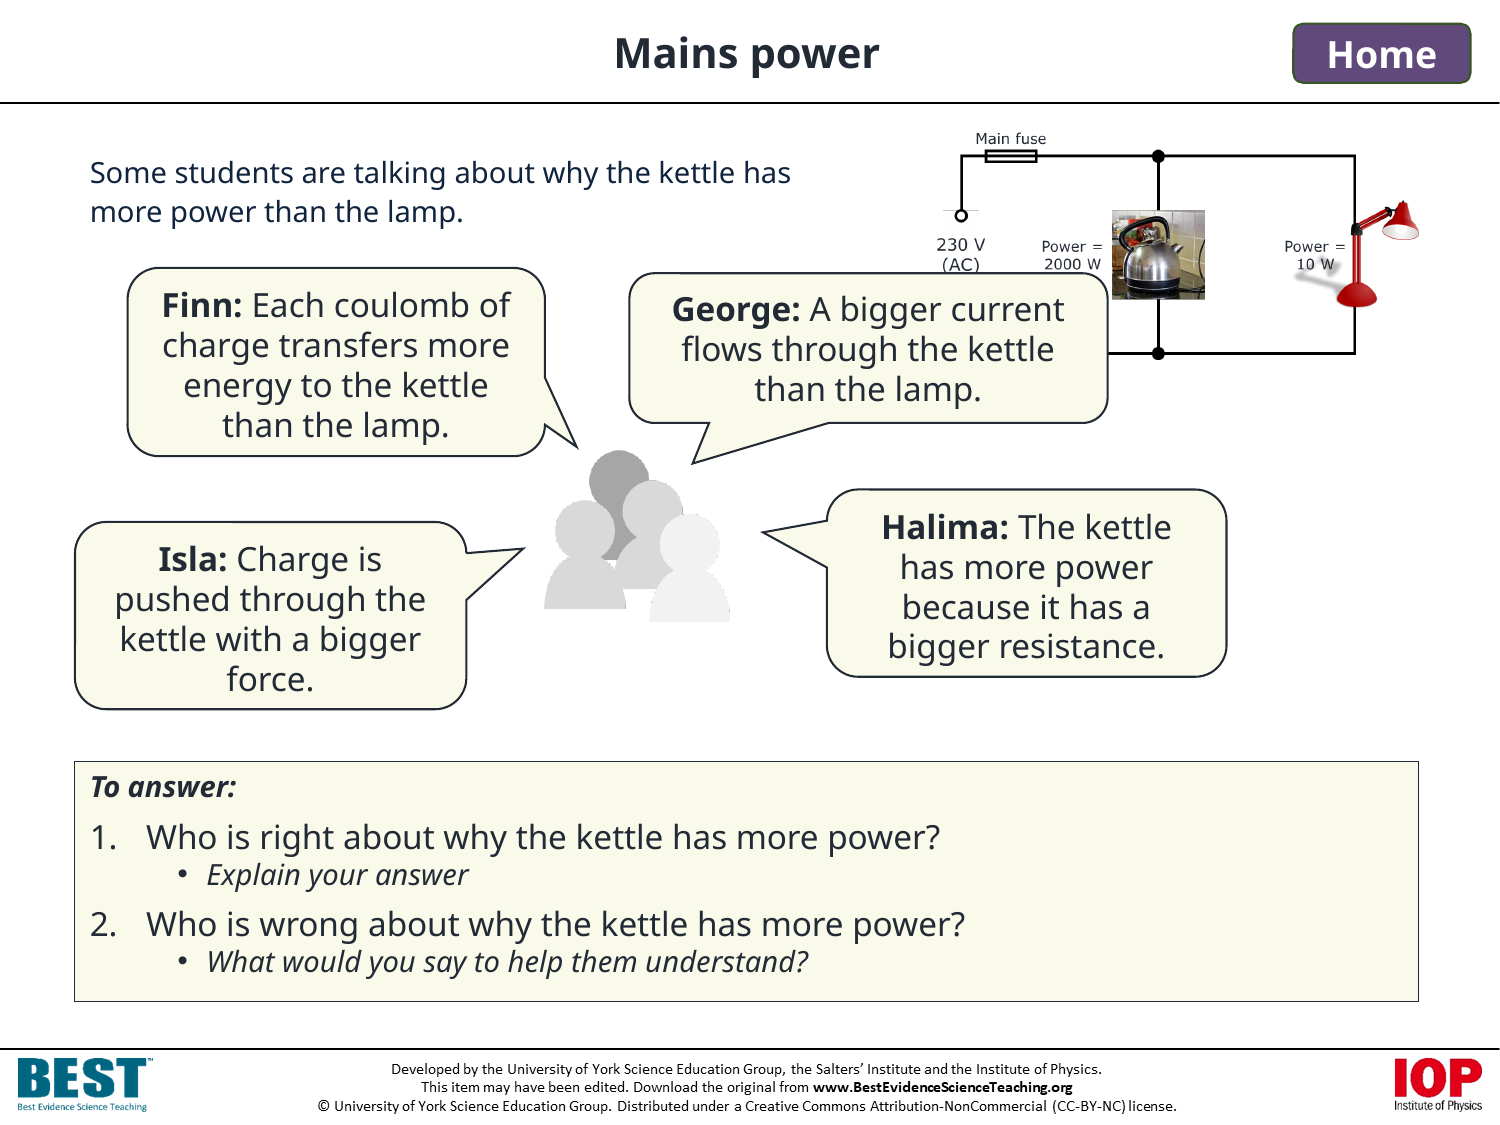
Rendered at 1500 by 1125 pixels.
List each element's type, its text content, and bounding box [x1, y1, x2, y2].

text_box Home [1292, 22, 1472, 84]
picture [0, 102, 1500, 1125]
text_box Mains power [23, 4, 1471, 99]
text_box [74, 267, 1227, 710]
